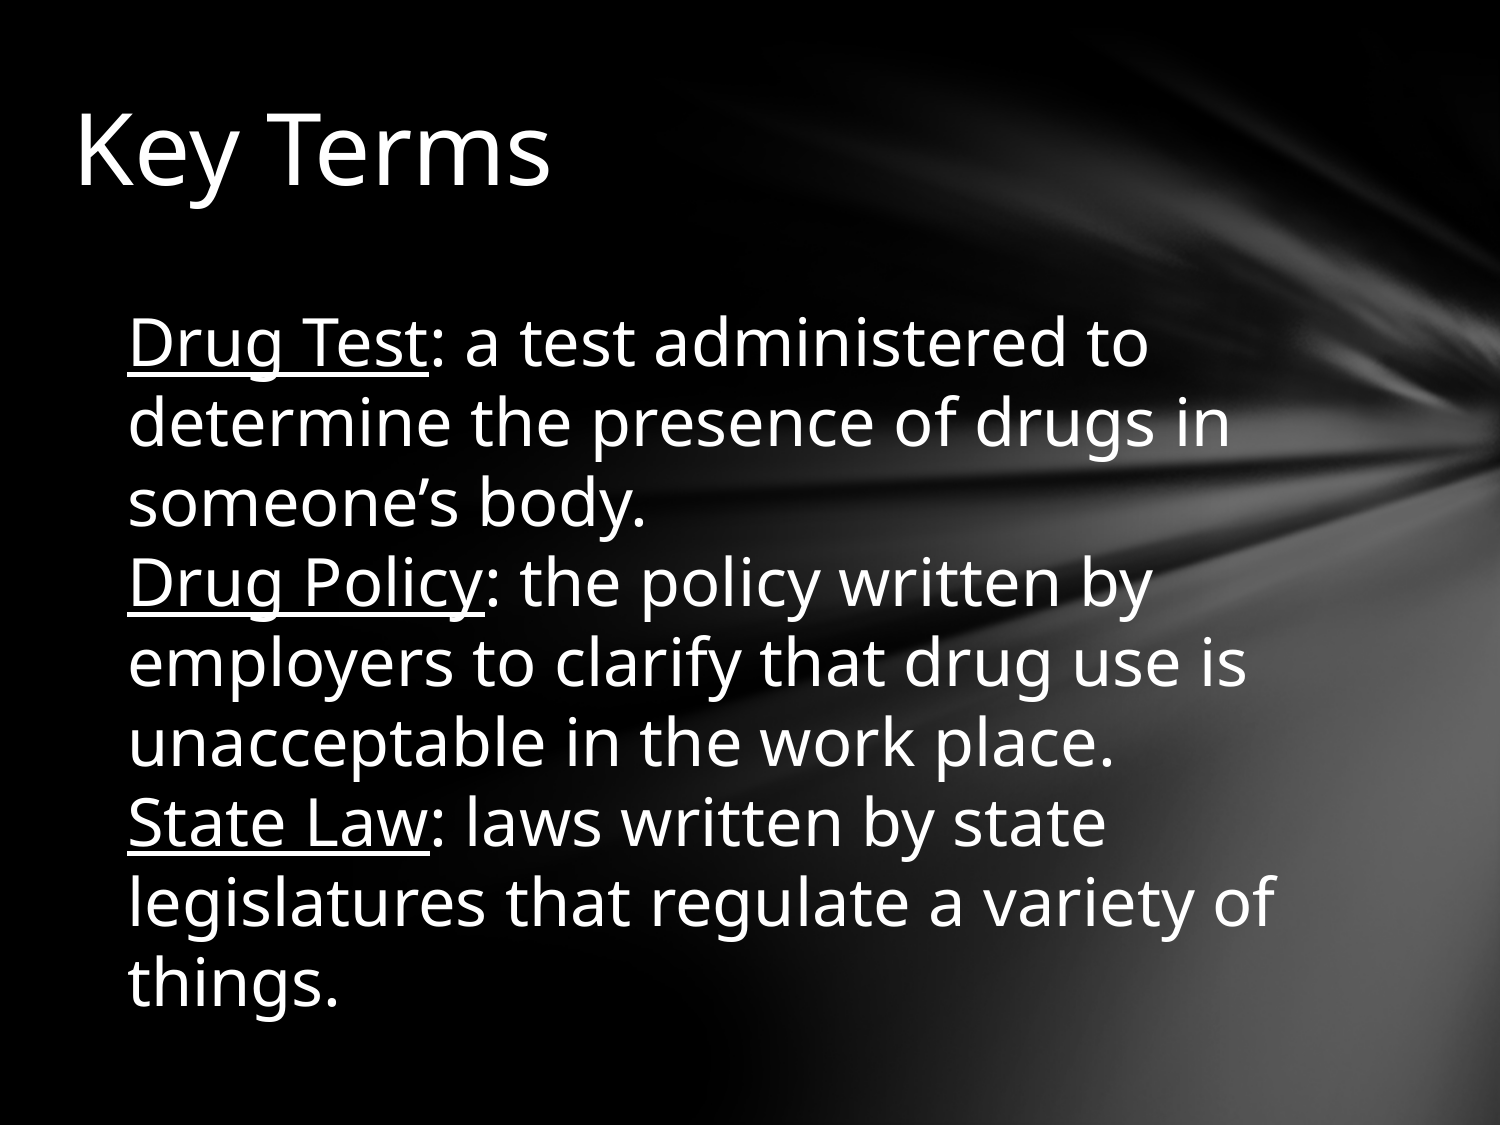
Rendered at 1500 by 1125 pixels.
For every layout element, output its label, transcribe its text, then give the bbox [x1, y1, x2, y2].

title Key Terms [57, 37, 1318, 213]
text_box Drug Test: a test administered to determine the presence of drugs in someone’s body. Drug Policy: the policy written by employers to clarify that drug use is unacceptable in the work place. State Law: laws written by state legislatures that regulate a variety of things. [112, 292, 1463, 1028]
